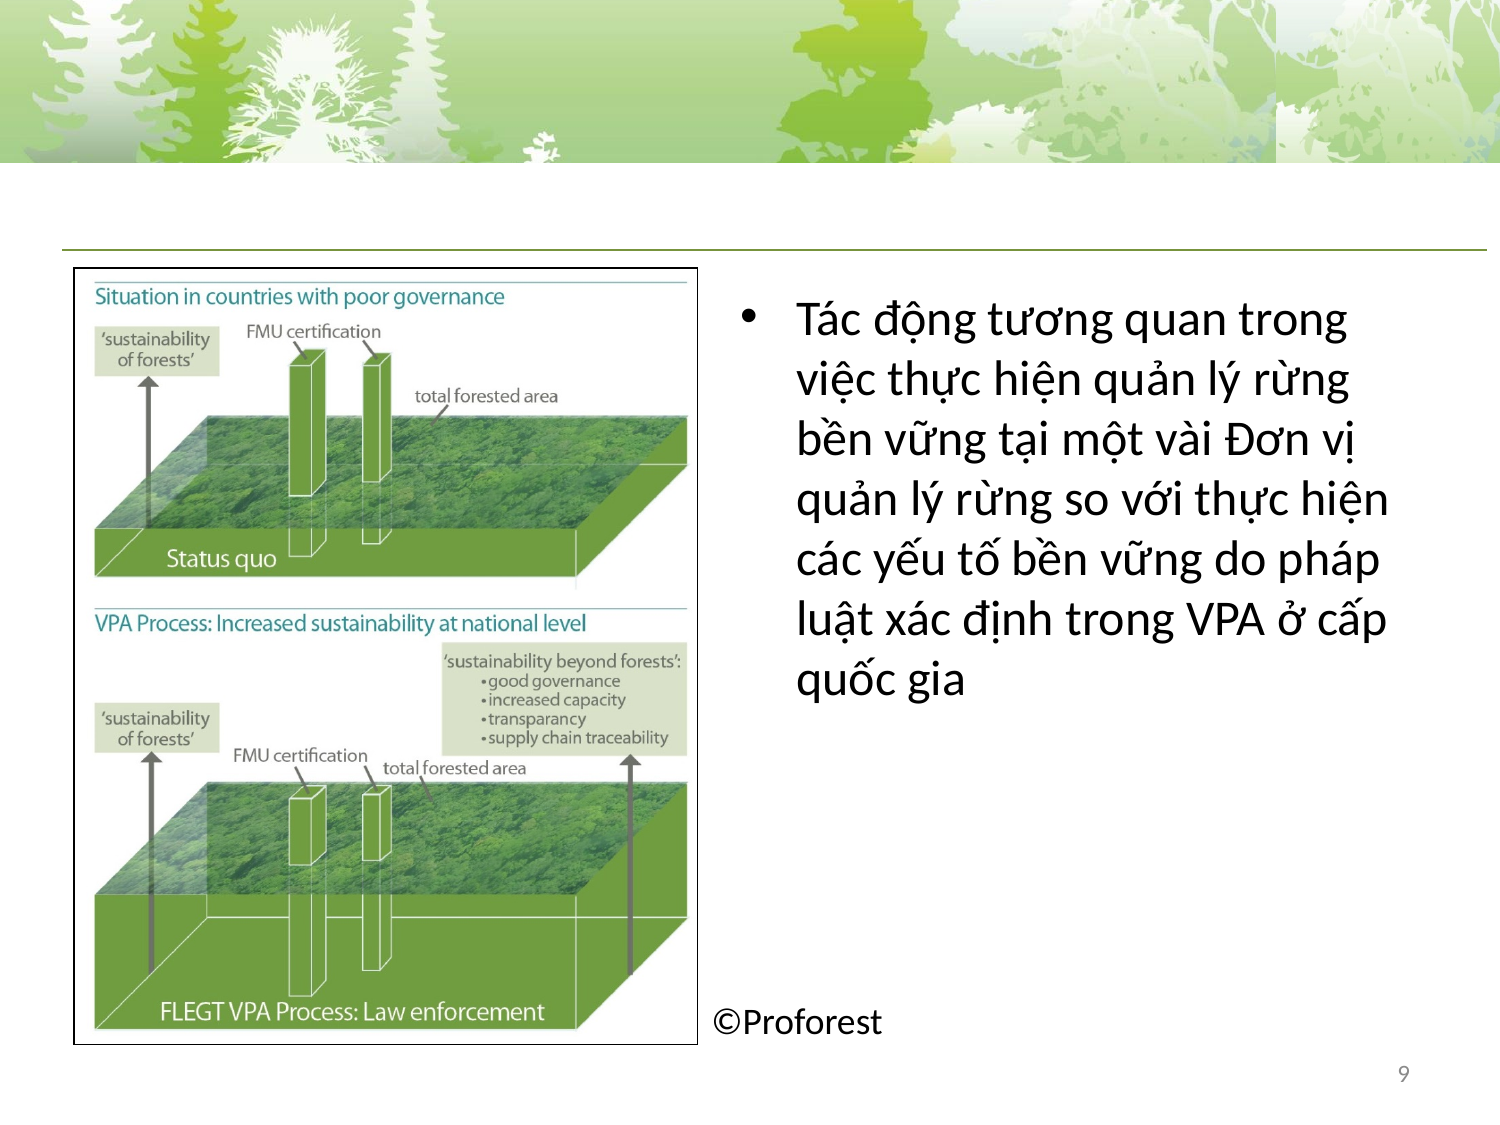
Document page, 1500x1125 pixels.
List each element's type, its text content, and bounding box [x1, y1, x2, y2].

slide_number 9 [1074, 1042, 1425, 1103]
text_box ©Proforest [700, 989, 1035, 1050]
list Tác động tương quan trong việc thực hiện quản lý rừng bền vững tại một vài Đơn vị quản lý rừng so với thực hiện các yếu tố bền vững do pháp luật xác định trong VPA ở cấp quốc gia [725, 278, 1454, 1021]
picture [74, 268, 697, 1045]
picture [0, 0, 1500, 163]
